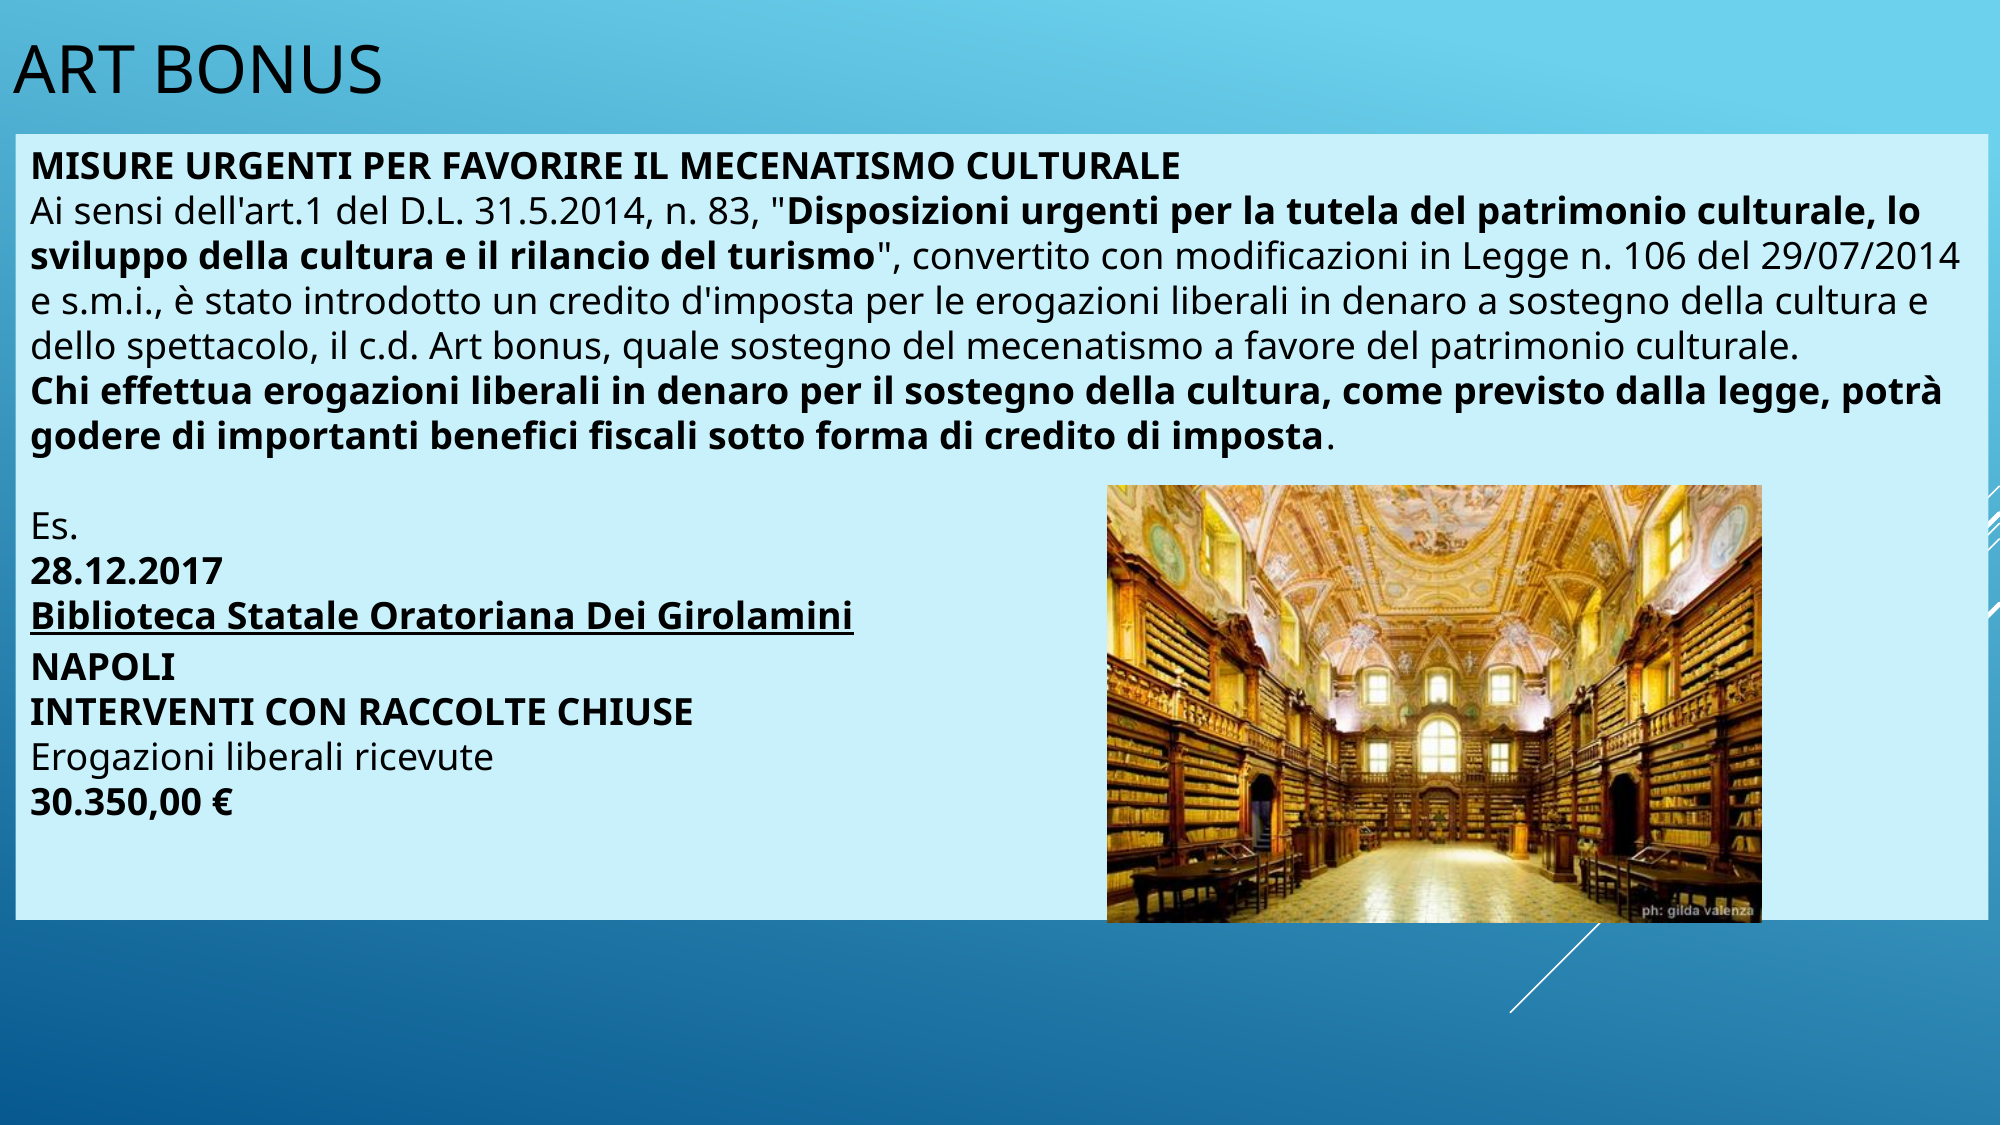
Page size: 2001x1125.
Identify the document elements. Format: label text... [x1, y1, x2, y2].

text_box MISURE URGENTI PER FAVORIRE IL MECENATISMO CULTURALE Ai sensi dell'art.1 del D.L. 31.5.2014, n. 83, "Disposizioni urgenti per la tutela del patrimonio culturale, lo sviluppo della cultura e il rilancio del turismo", convertito con modificazioni in Legge n. 106 del 29/07/2014 e s.m.i., è stato introdotto un credito d'imposta per le erogazioni liberali in denaro a sostegno della cultura e dello spettacolo, il c.d. Art bonus, quale sostegno del mecenatismo a favore del patrimonio culturale. Chi effettua erogazioni liberali in denaro per il sostegno della cultura, come previsto dalla legge, potrà godere di importanti benefici fiscali sotto forma di credito di imposta. Es. 28.12.2017 Biblioteca Statale Oratoriana Dei Girolamini NAPOLI INTERVENTI CON RACCOLTE CHIUSE Erogazioni liberali ricevute 30.350,00 € [15, 134, 1989, 920]
picture [1107, 485, 1763, 923]
title ART BONUS [0, 0, 1983, 135]
